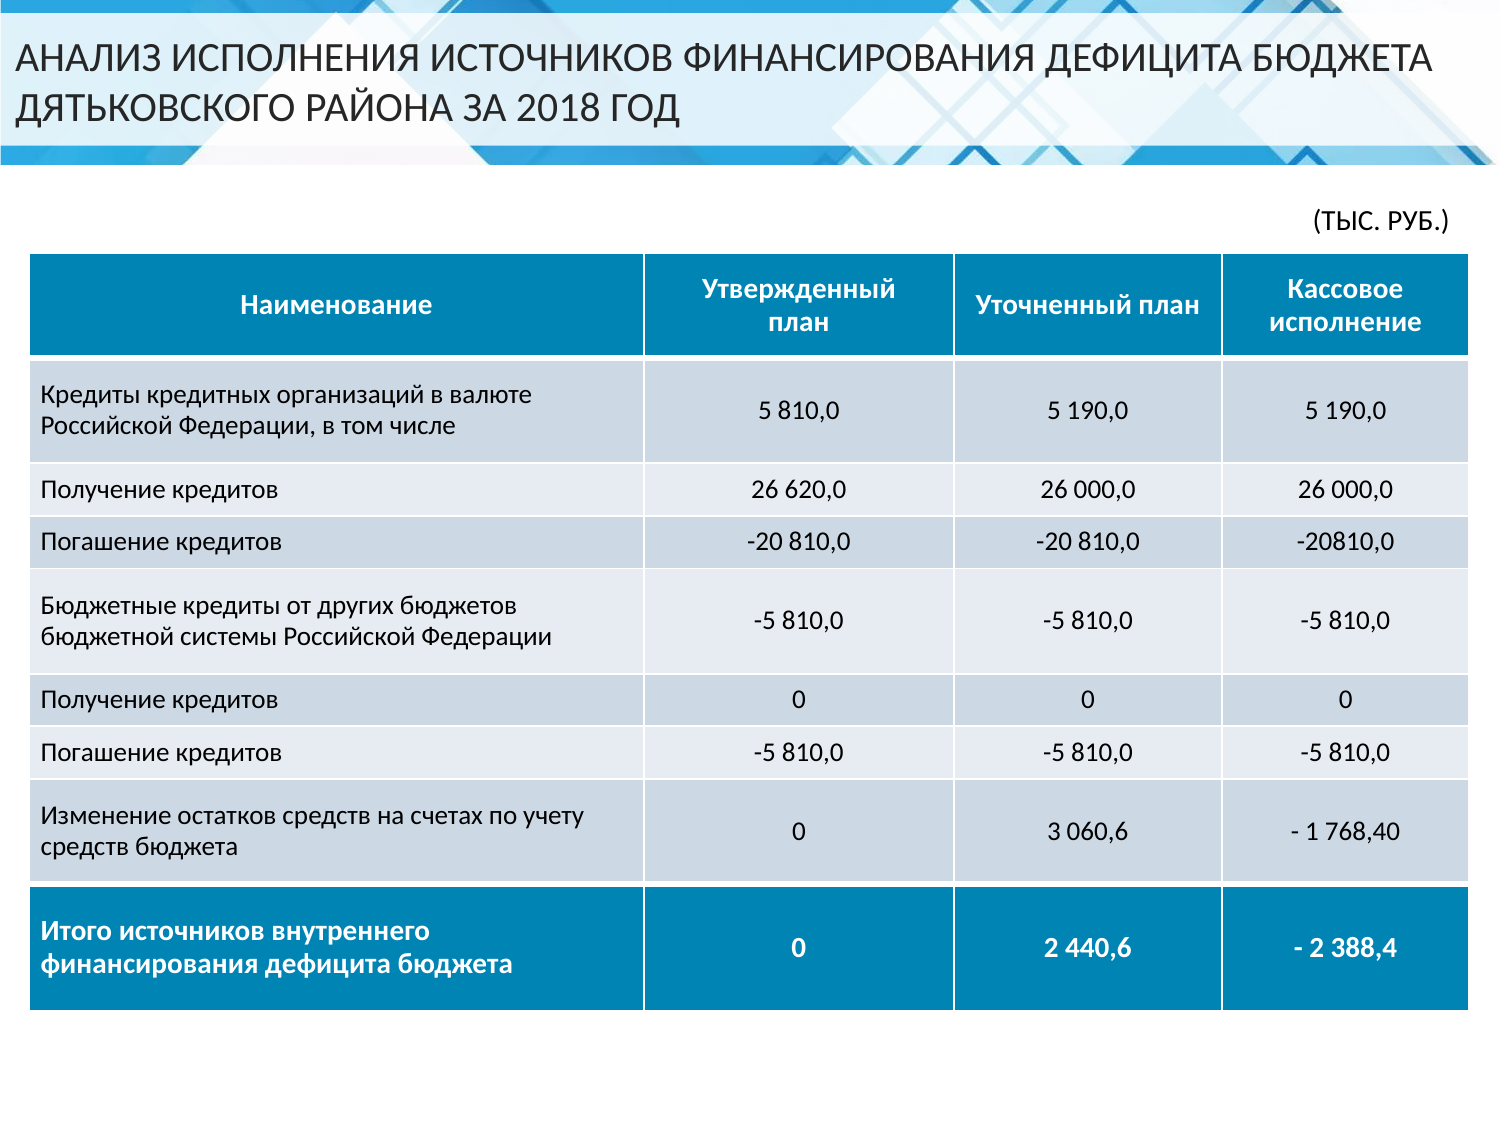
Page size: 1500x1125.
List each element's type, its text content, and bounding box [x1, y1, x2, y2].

table_header Утвержденный план [645, 254, 953, 355]
table_cell -20 810,0 [645, 517, 953, 568]
table_cell Получение кредитов [30, 464, 643, 515]
table_cell Итого источников внутреннего финансирования дефицита бюджета [30, 887, 643, 1010]
table_cell 26 000,0 [955, 464, 1221, 515]
table_cell Получение кредитов [30, 675, 643, 725]
picture [0, 0, 1500, 13]
text_box (ТЫС. РУБ.) [1297, 193, 1465, 244]
table_cell -20 810,0 [955, 517, 1221, 568]
table_cell Погашение кредитов [30, 727, 643, 778]
table_cell -5 810,0 [955, 727, 1221, 778]
table_cell Изменение остатков средств на счетах по учету средств бюджета [30, 780, 643, 881]
table_cell 3 060,6 [955, 780, 1221, 881]
table_cell -5 810,0 [645, 569, 953, 673]
table_cell 0 [645, 887, 953, 1010]
title АНАЛИЗ ИСПОЛНЕНИЯ ИСТОЧНИКОВ ФИНАНСИРОВАНИЯ ДЕФИЦИТА БЮДЖЕТА ДЯТЬКОВСКОГО РАЙОНА ЗА 2018 ГОД [0, 13, 1500, 146]
table_cell Кредиты кредитных организаций в валюте Российской Федерации, в том числе [30, 361, 643, 462]
table_cell -20810,0 [1223, 517, 1468, 568]
table_cell -5 810,0 [955, 569, 1221, 673]
table_cell 26 620,0 [645, 464, 953, 515]
picture [0, 146, 1500, 165]
table_cell Бюджетные кредиты от других бюджетов бюджетной системы Российской Федерации [30, 569, 643, 673]
table_cell -5 810,0 [1223, 569, 1468, 673]
table_cell 0 [1223, 675, 1468, 725]
table_cell 5 190,0 [955, 361, 1221, 462]
table_cell 0 [645, 780, 953, 881]
table_cell 26 000,0 [1223, 464, 1468, 515]
table_cell 5 810,0 [645, 361, 953, 462]
table_header Наименование [30, 254, 643, 355]
table_cell Погашение кредитов [30, 517, 643, 568]
table_header Кассовое исполнение [1223, 254, 1468, 355]
table_cell 2 440,6 [955, 887, 1221, 1010]
table_cell - 1 768,40 [1223, 780, 1468, 881]
table_cell -5 810,0 [1223, 727, 1468, 778]
table_cell - 2 388,4 [1223, 887, 1468, 1010]
table_cell 0 [645, 675, 953, 725]
table_cell 5 190,0 [1223, 361, 1468, 462]
table_cell 0 [955, 675, 1221, 725]
table_header Уточненный план [955, 254, 1221, 355]
table_cell -5 810,0 [645, 727, 953, 778]
